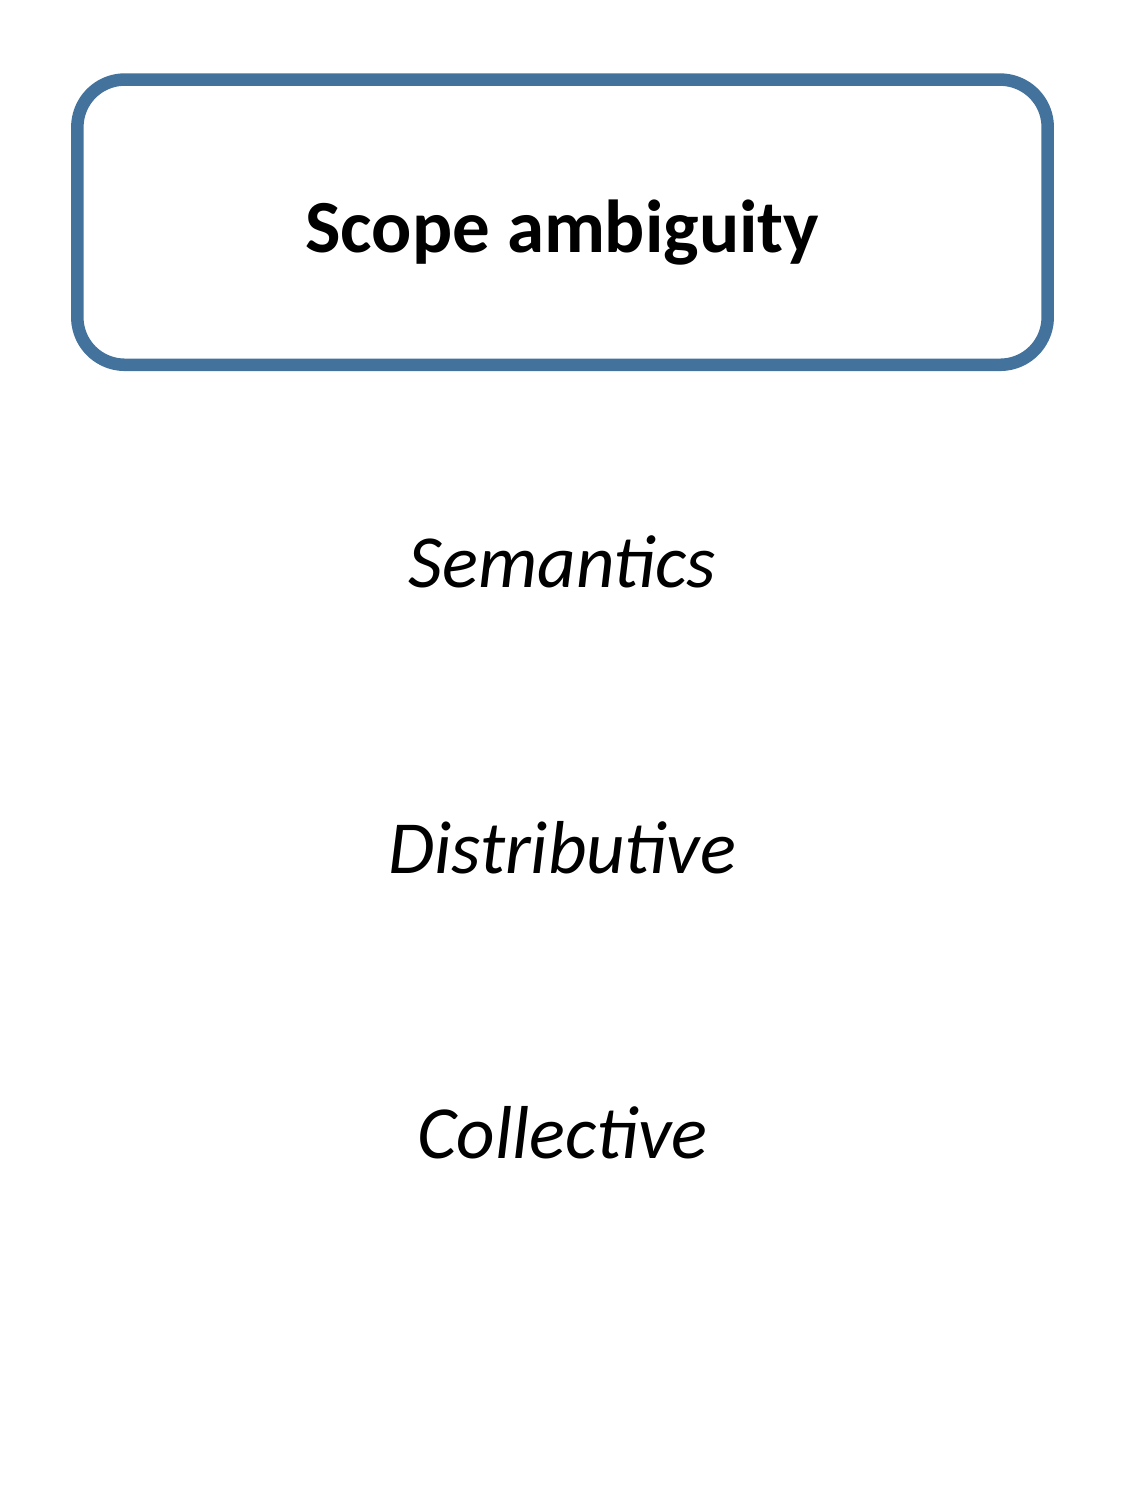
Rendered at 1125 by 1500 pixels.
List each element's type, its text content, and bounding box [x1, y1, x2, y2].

text_box Scope ambiguity [76, 78, 1049, 366]
list Semantics Distributive Collective [77, 399, 1048, 1352]
